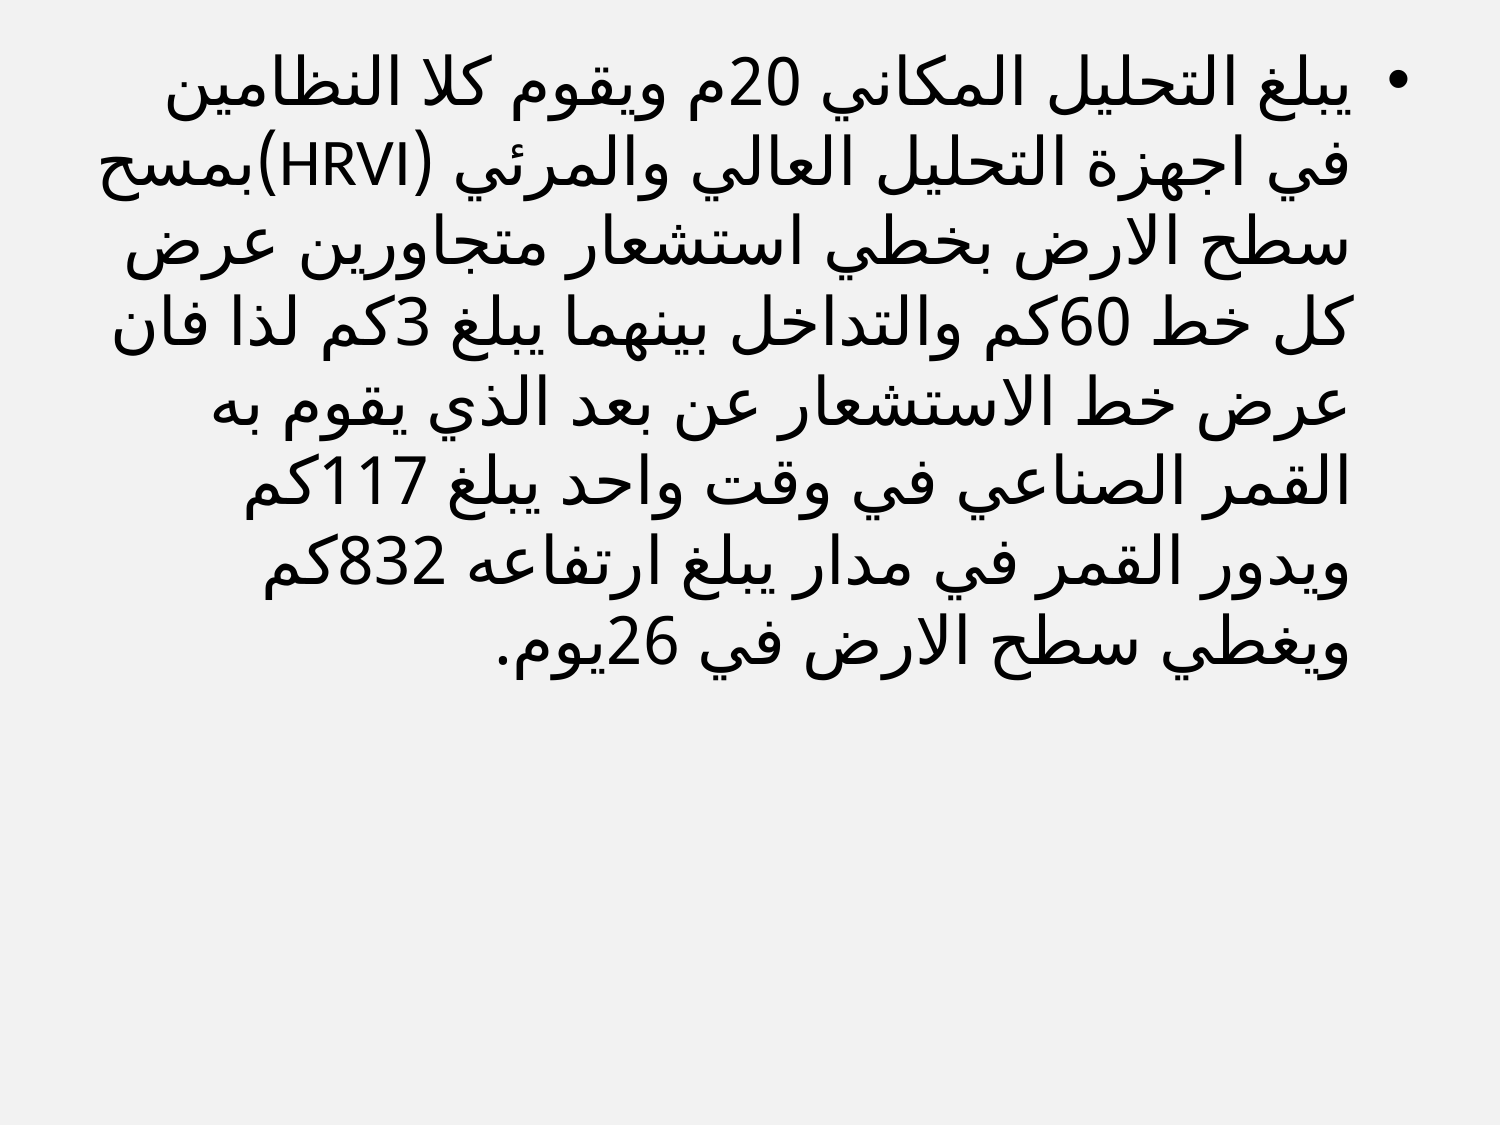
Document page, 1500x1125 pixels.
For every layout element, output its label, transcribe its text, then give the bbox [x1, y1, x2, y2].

list يبلغ التحليل المكاني 20م ويقوم كلا النظامين في اجهزة التحليل العالي والمرئي (HRVI)بمسح سطح الارض بخطي استشعار متجاورين عرض كل خط 60كم والتداخل بينهما يبلغ 3كم لذا فان عرض خط الاستشعار عن بعد الذي يقوم به القمر الصناعي في وقت واحد يبلغ 117كم ويدور القمر في مدار يبلغ ارتفاعه 832كم ويغطي سطح الارض في 26يوم. [75, 30, 1425, 1005]
